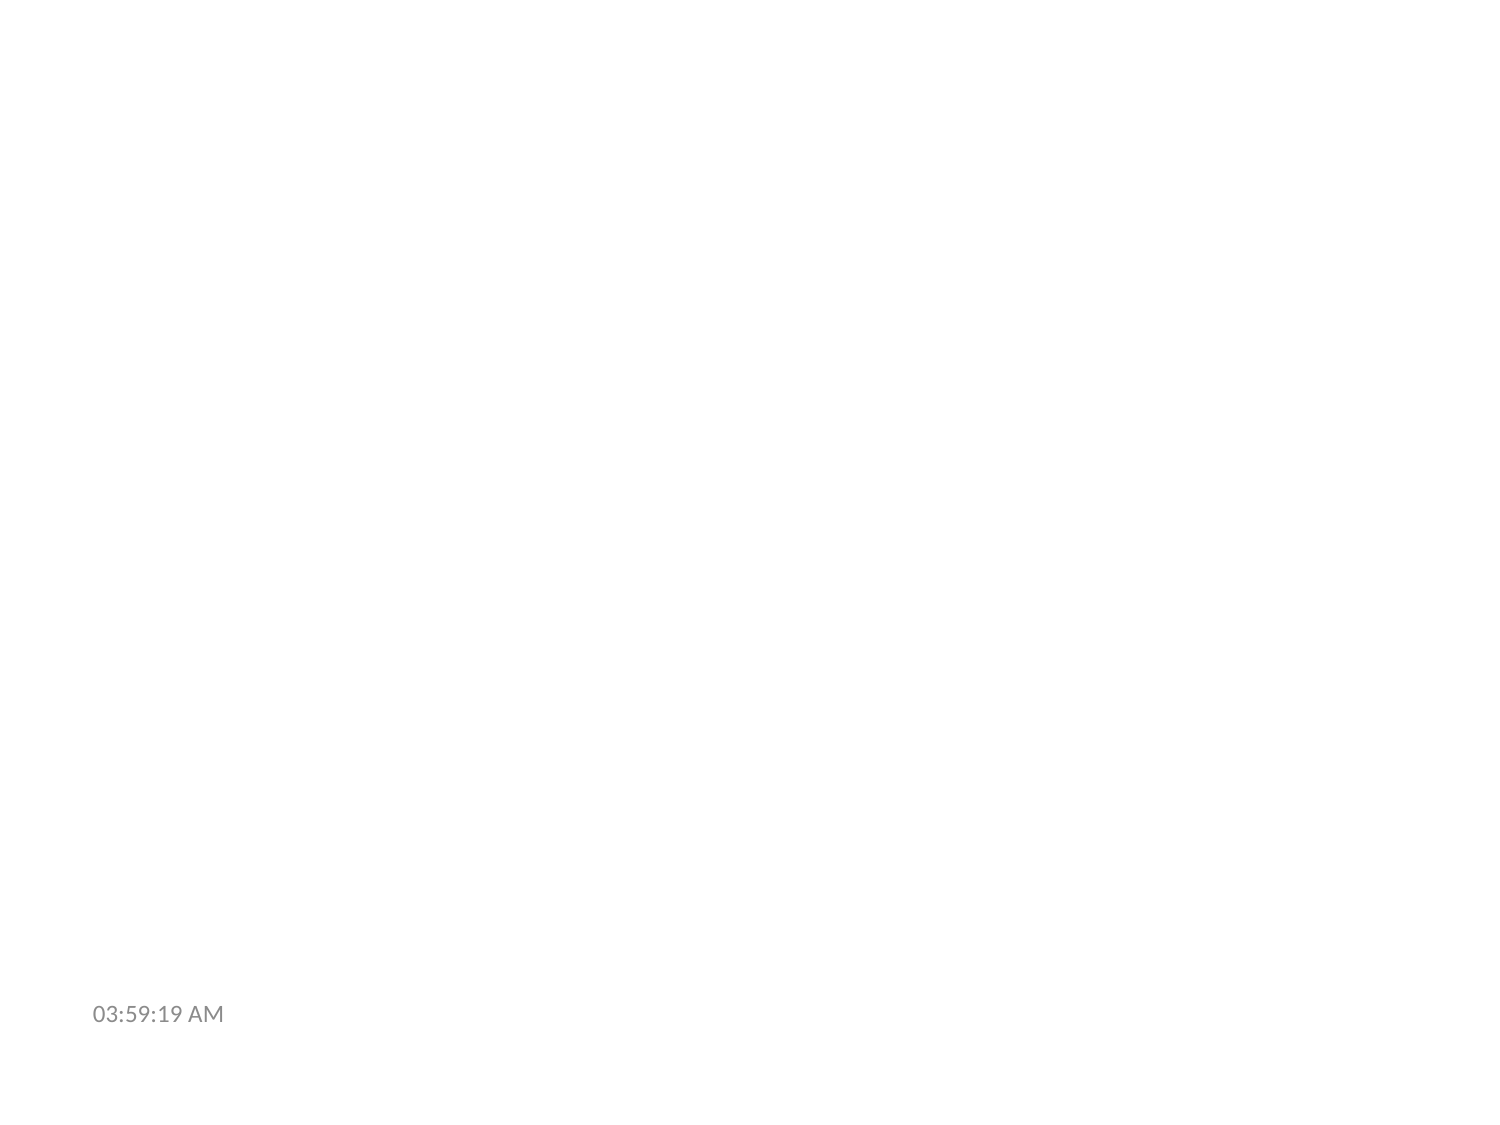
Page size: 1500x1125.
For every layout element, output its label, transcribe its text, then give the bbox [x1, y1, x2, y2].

text_box 3:35:09 PM [77, 982, 428, 1043]
